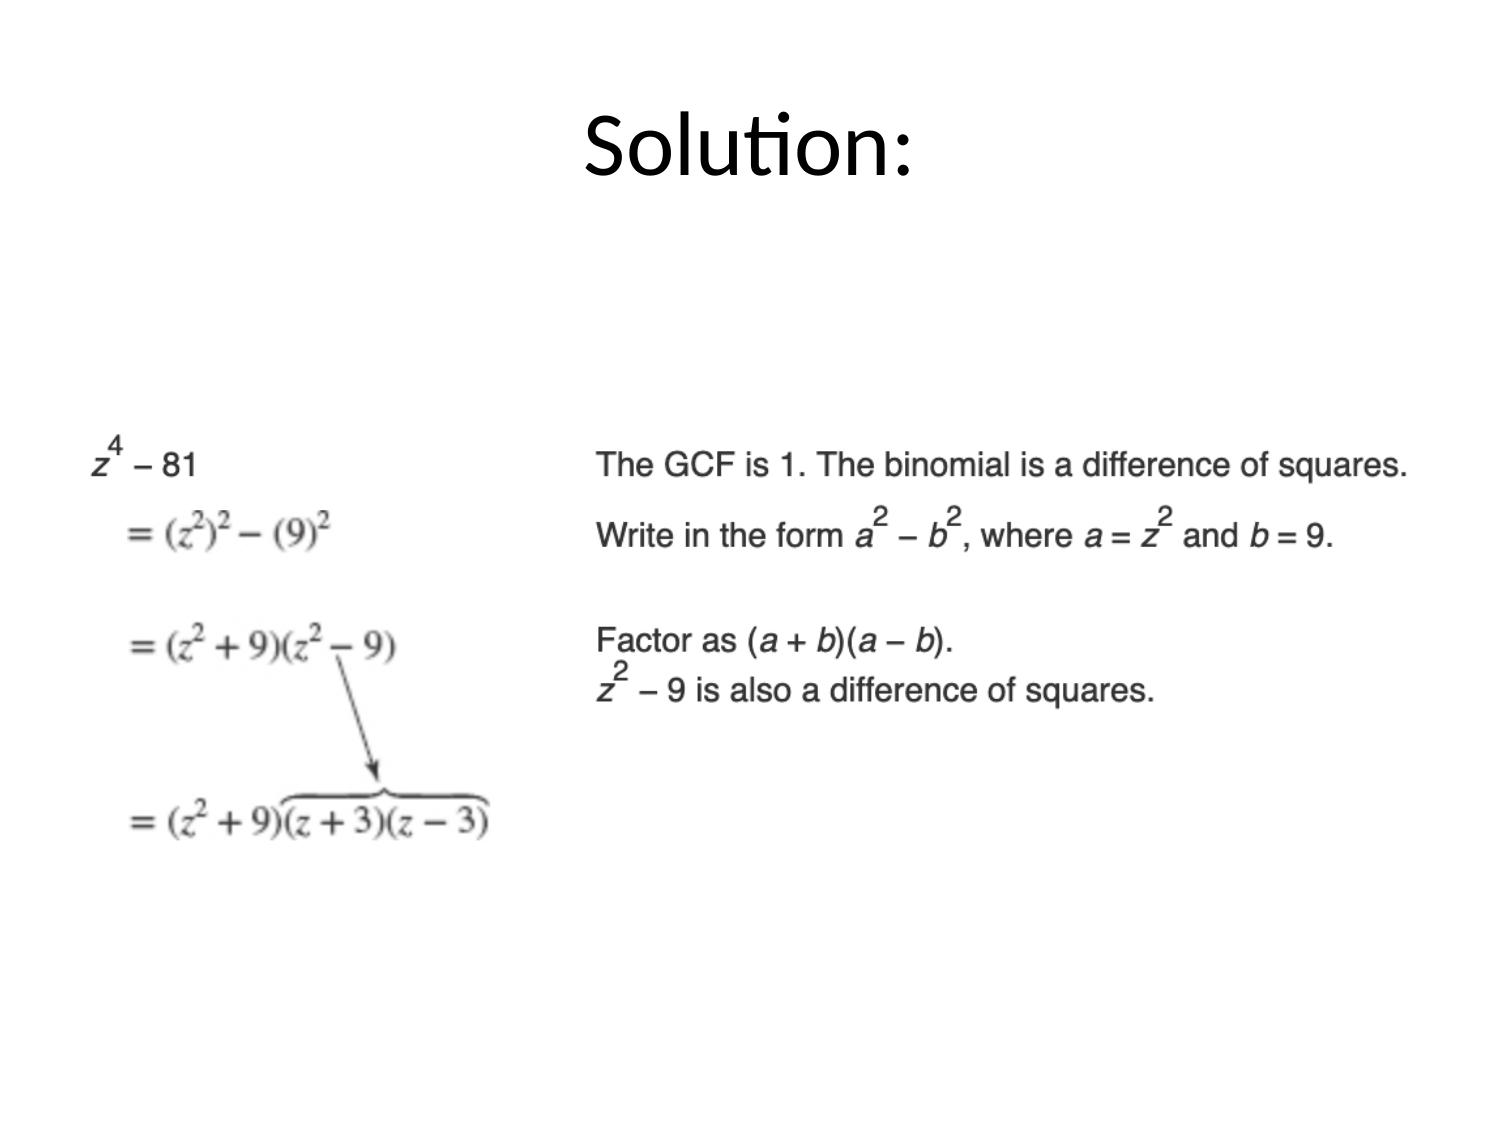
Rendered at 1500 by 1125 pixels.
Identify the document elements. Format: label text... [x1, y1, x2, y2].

title Solution: [75, 45, 1425, 233]
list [74, 262, 1426, 1006]
